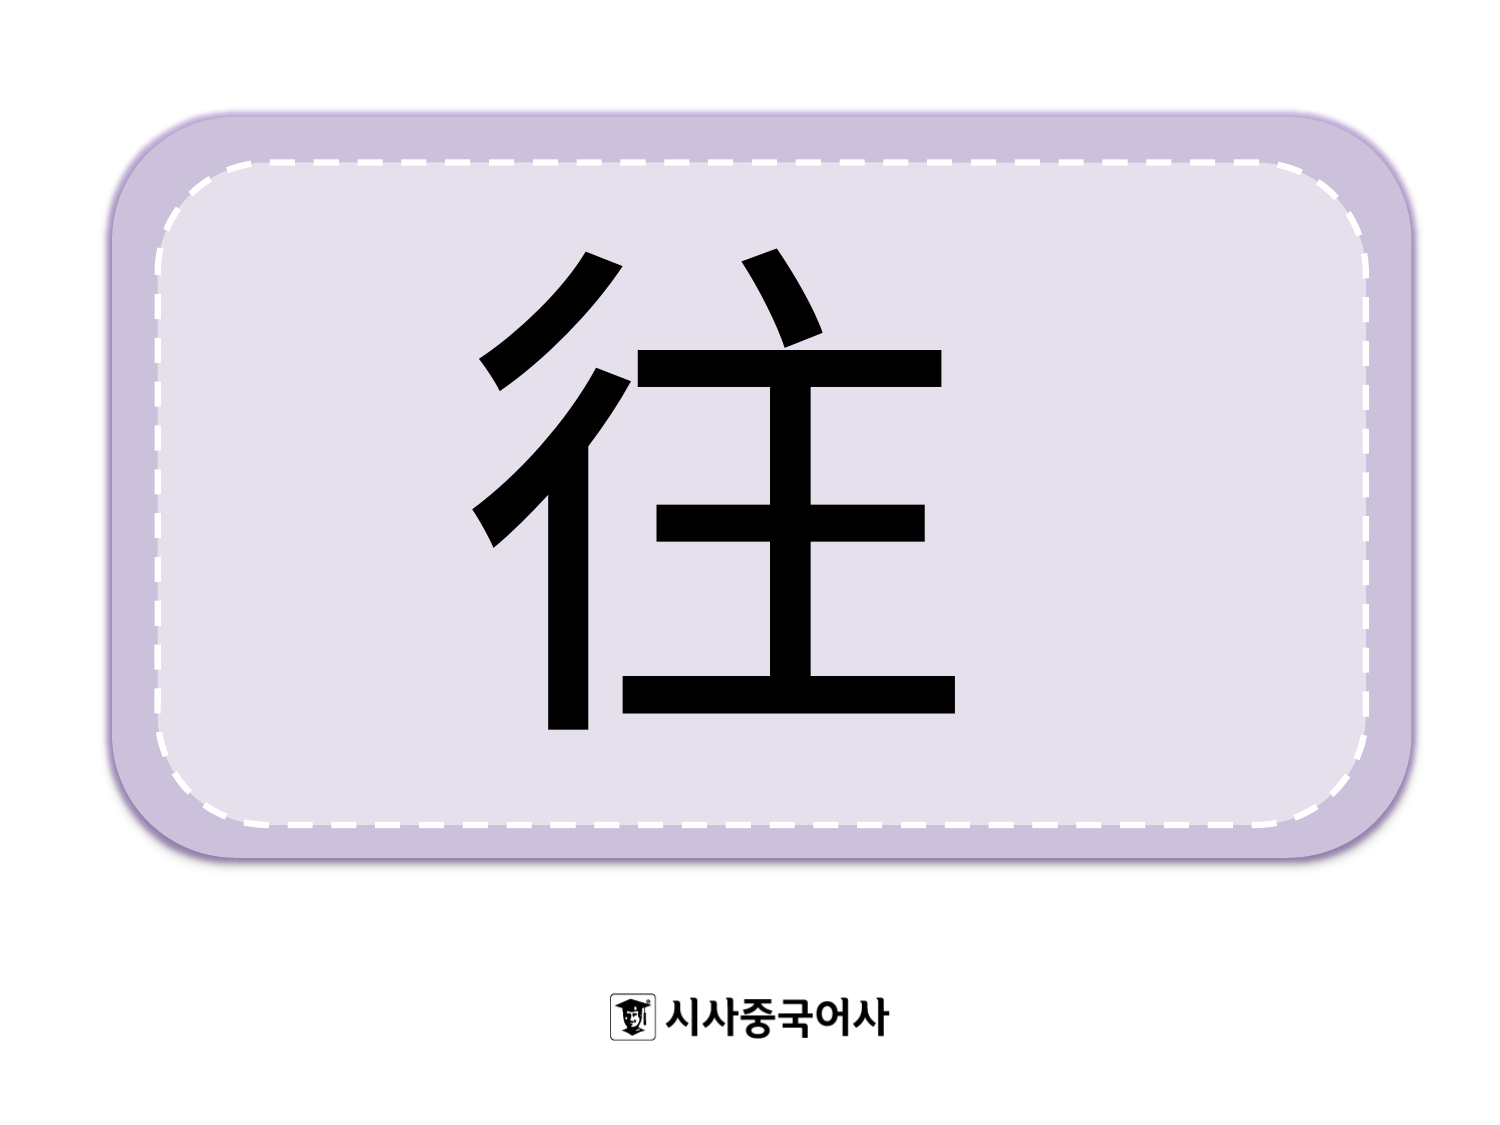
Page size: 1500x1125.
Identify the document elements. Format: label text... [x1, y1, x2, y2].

text_box [162, 160, 1371, 824]
picture [602, 987, 898, 1047]
text_box 往 [171, 149, 1380, 812]
